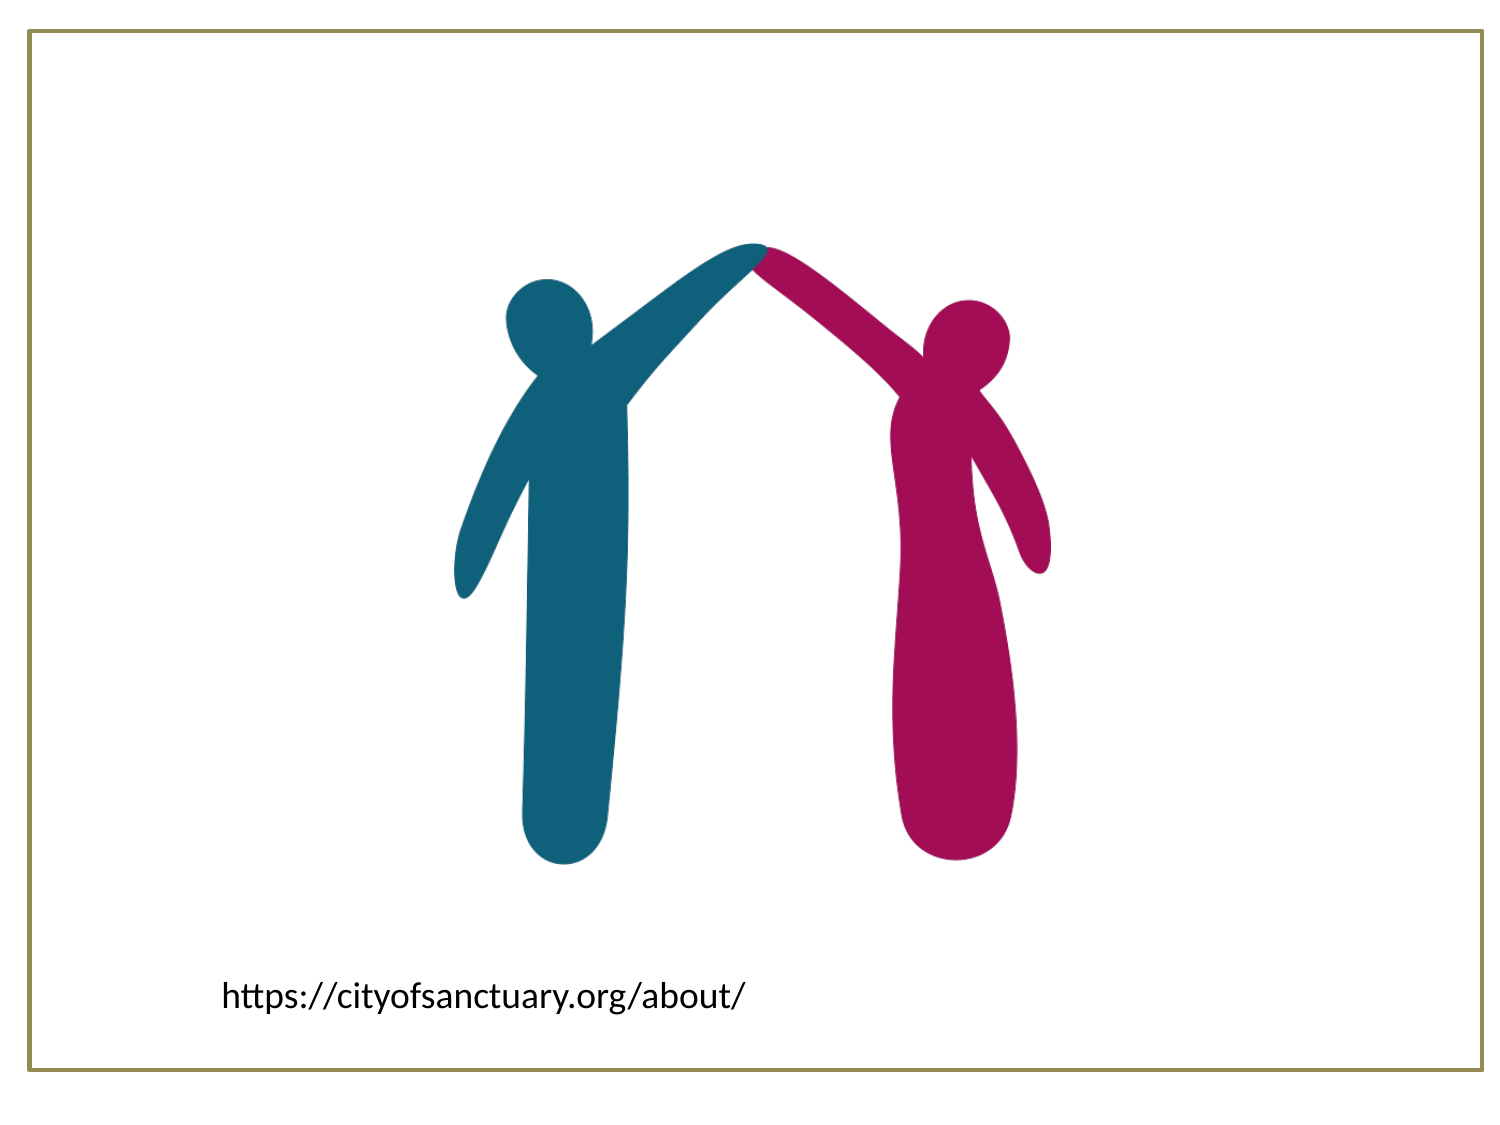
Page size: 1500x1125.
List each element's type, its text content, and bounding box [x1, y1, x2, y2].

text_box [27, 29, 1484, 1072]
text_box https://cityofsanctuary.org/about/ [206, 964, 821, 1024]
picture [454, 243, 1052, 865]
